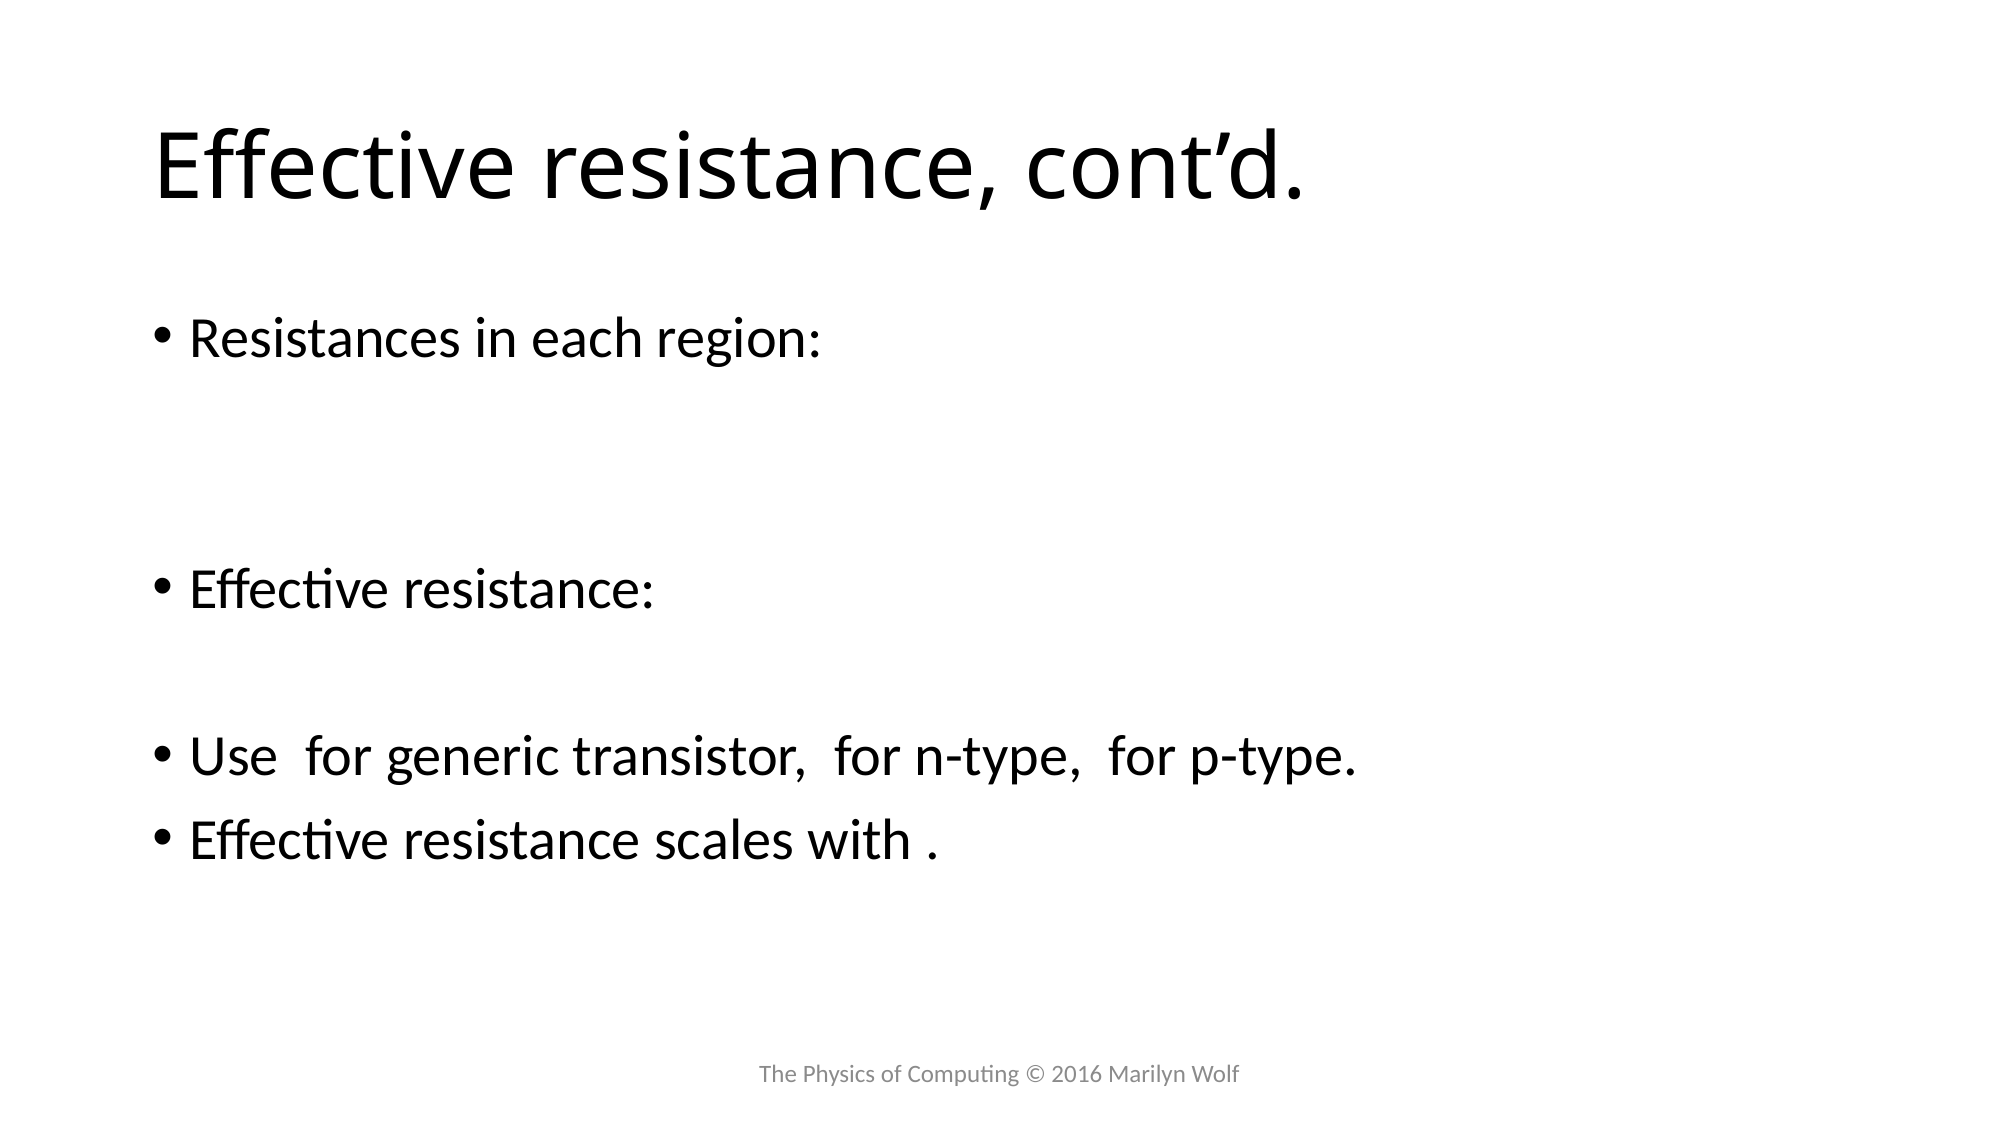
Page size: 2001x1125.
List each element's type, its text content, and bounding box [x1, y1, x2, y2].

title Effective resistance, cont’d. [137, 59, 1863, 278]
footer The Physics of Computing © 2016 Marilyn Wolf [662, 1042, 1338, 1103]
